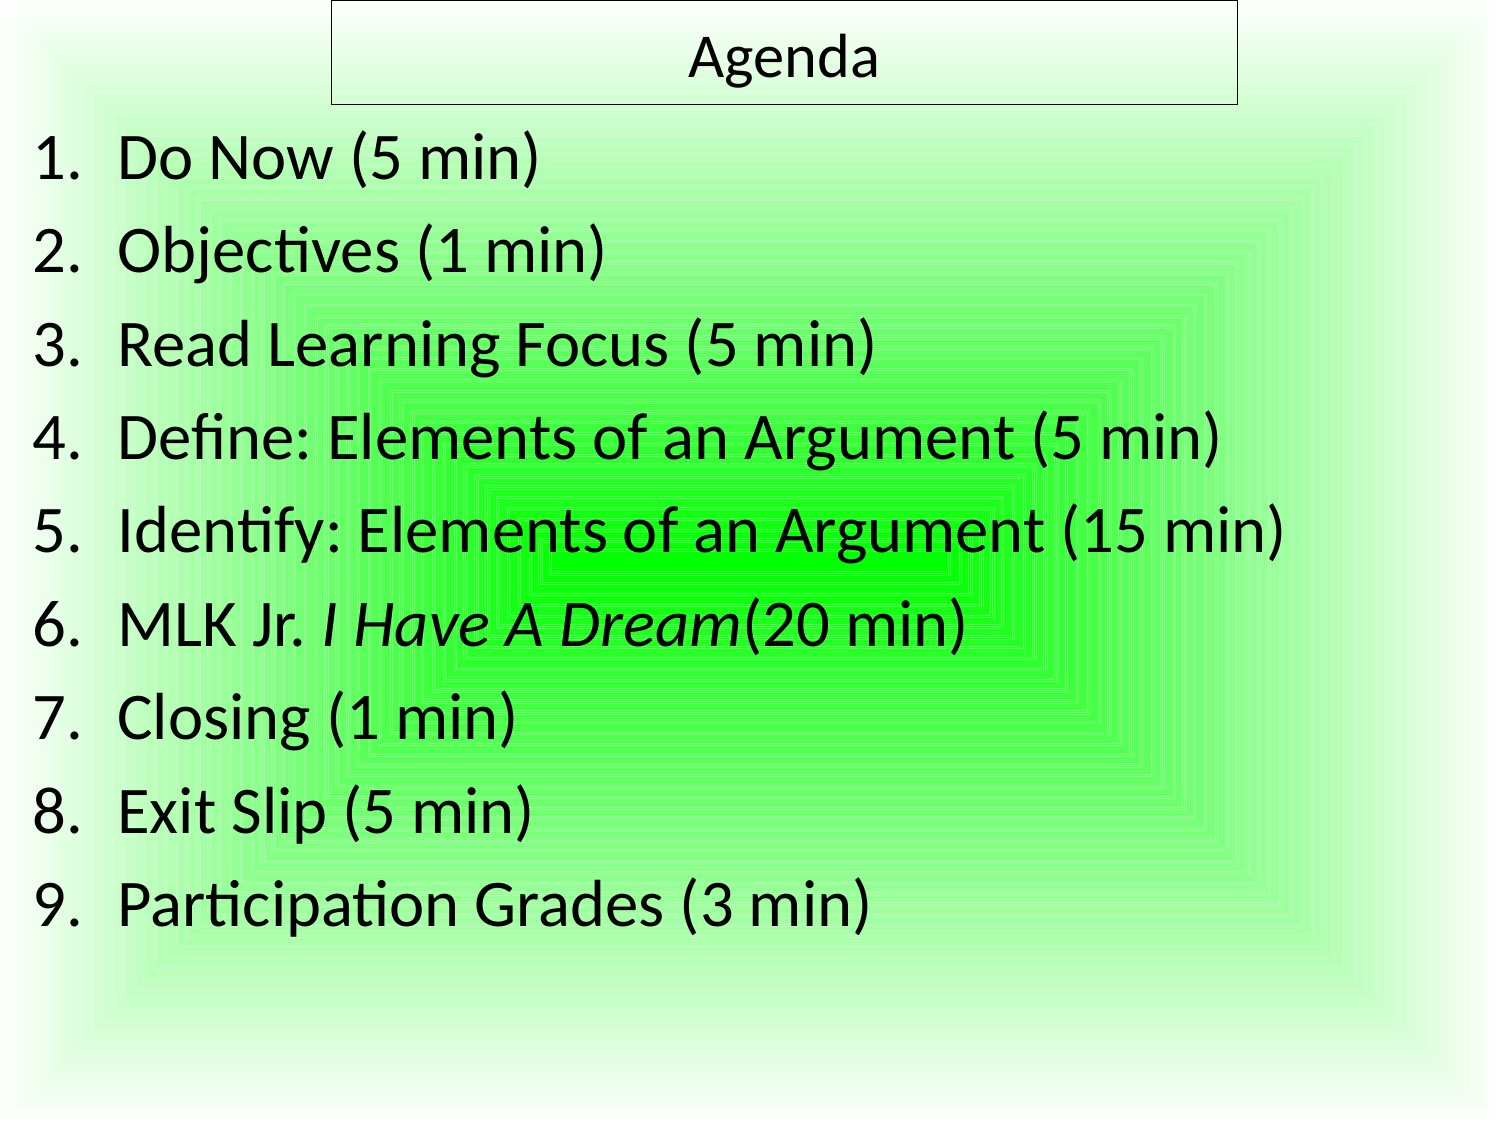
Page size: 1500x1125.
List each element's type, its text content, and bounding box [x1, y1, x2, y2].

text_box Agenda [331, 0, 1238, 105]
list Do Now (5 min) Objectives (1 min) Read Learning Focus (5 min) Define: Elements of an Argument (5 min) Identify: Elements of an Argument (15 min) MLK Jr. I Have A Dream(20 min) Closing (1 min) Exit Slip (5 min) Participation Grades (3 min) [0, 104, 1500, 1125]
